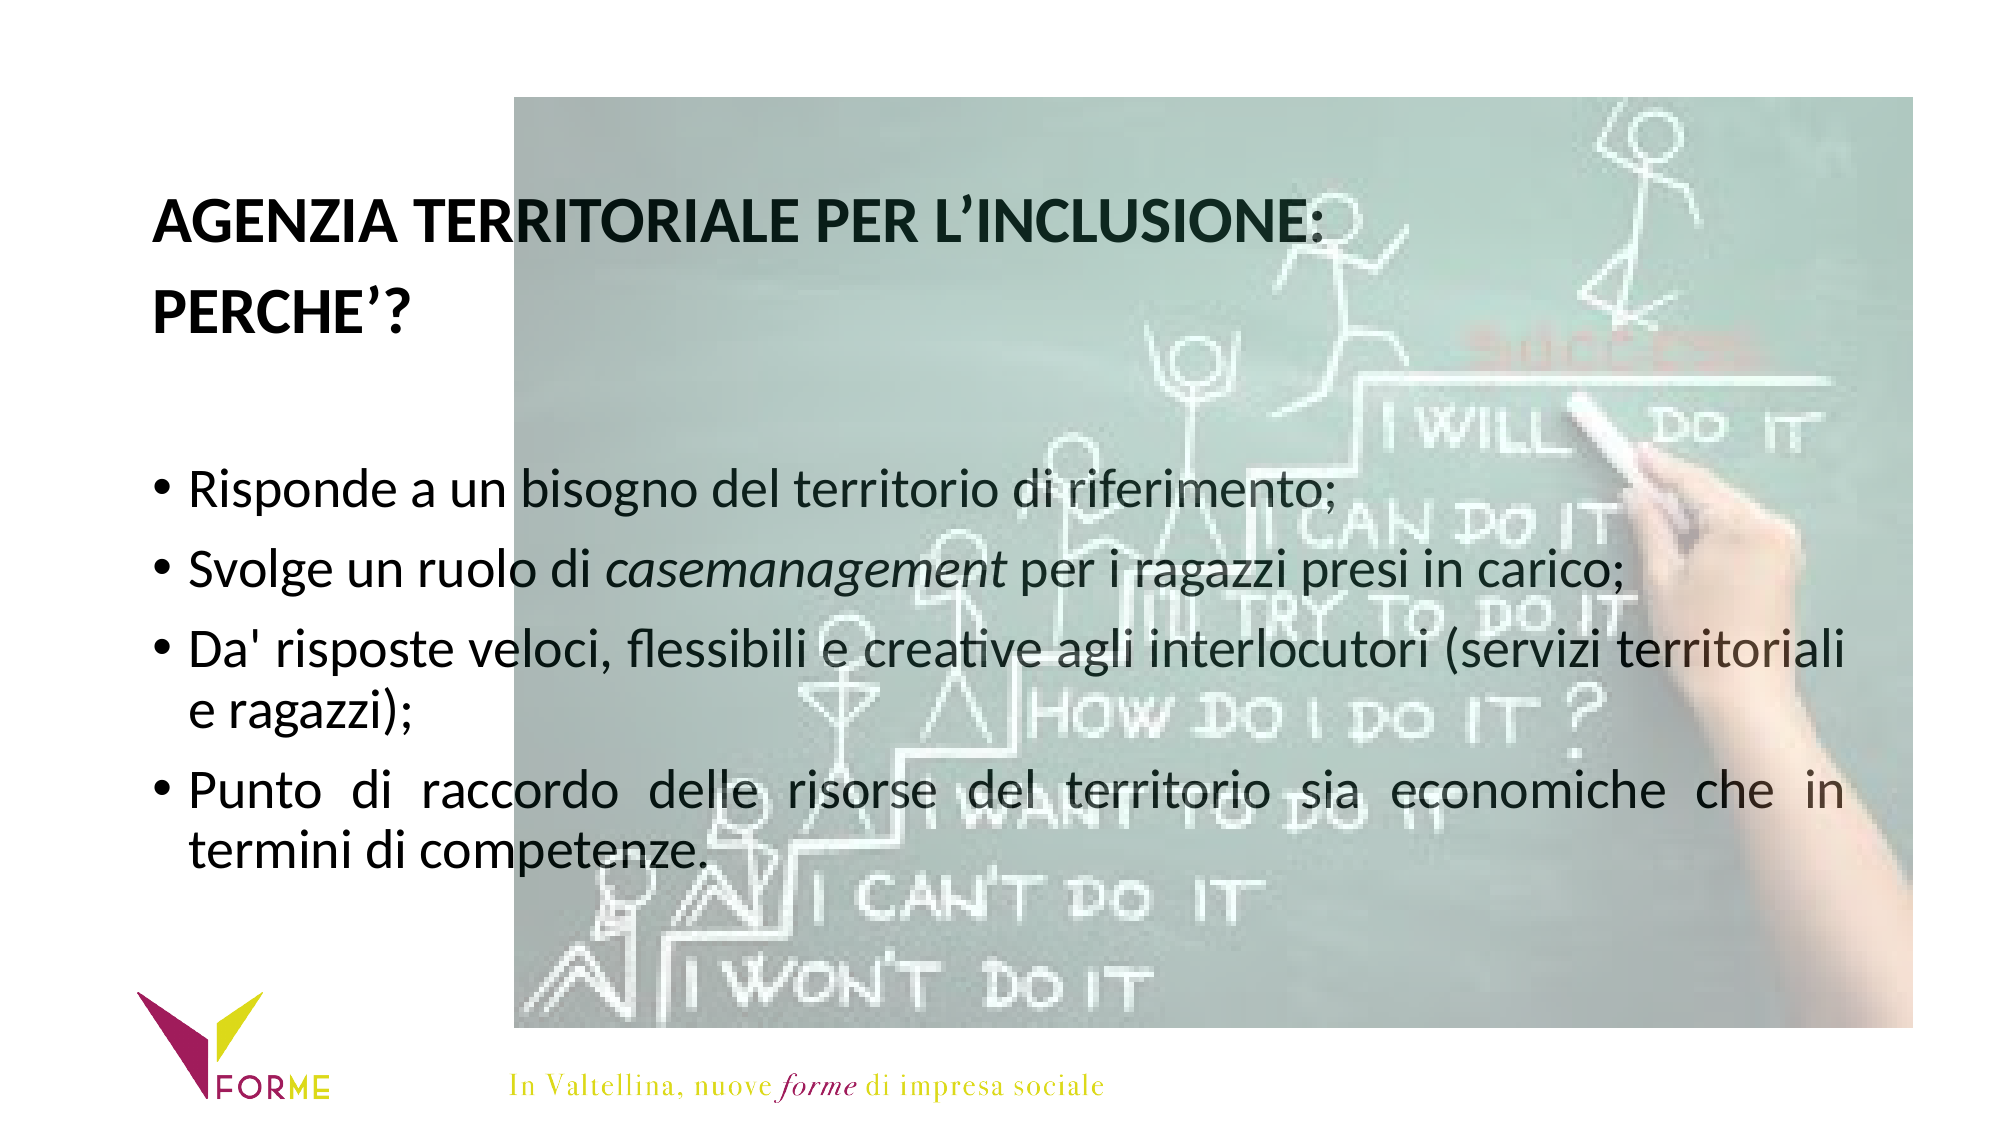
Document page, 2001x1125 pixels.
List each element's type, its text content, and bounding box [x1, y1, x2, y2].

picture [137, 97, 1913, 1103]
list AGENZIA TERRITORIALE PER L’INCLUSIONE: PERCHE’? Risponde a un bisogno del territorio di riferimento; Svolge un ruolo di casemanagement per i ragazzi presi in carico; Da' risposte veloci, flessibili e creative agli interlocutori (servizi territoriali e ragazzi); Punto di raccordo delle risorse del territorio sia economiche che in termini di competenze. [137, 178, 514, 892]
